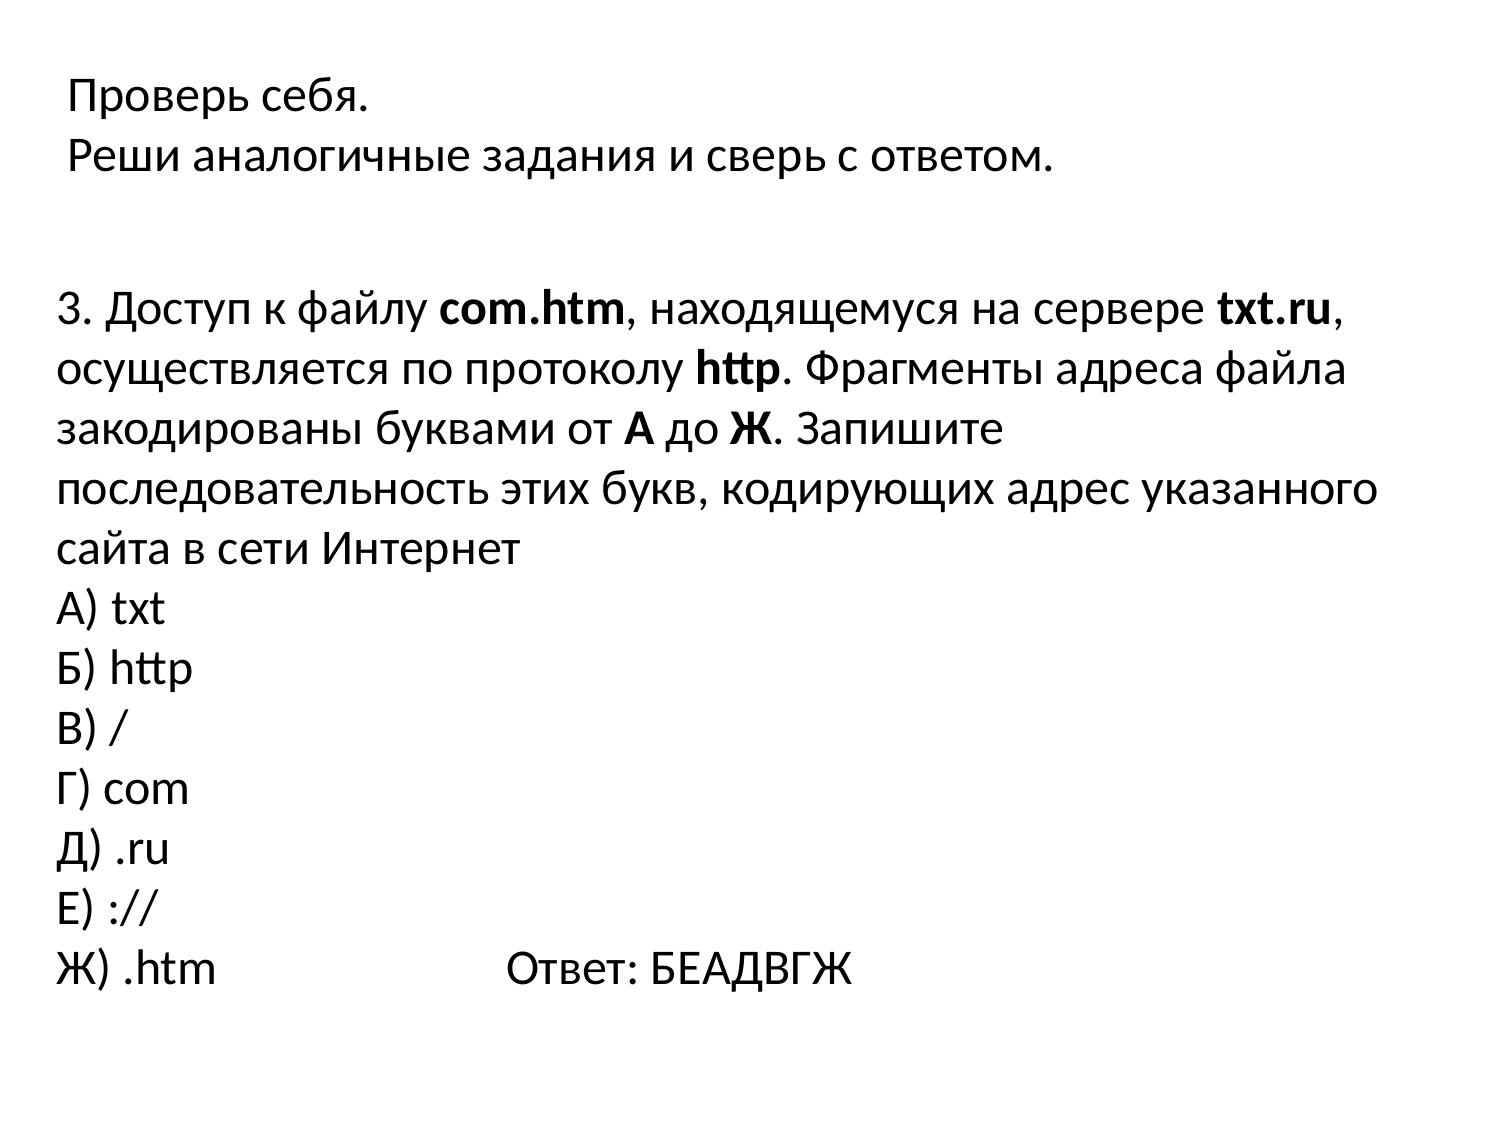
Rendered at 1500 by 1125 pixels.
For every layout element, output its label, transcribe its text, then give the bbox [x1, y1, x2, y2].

text_box Проверь себя. Реши аналогичные задания и сверь с ответом. [53, 54, 1105, 190]
text_box 3. Доступ к файлу com.htm, находящемуся на сервере txt.ru, осуществляется по протоколу http. Фрагменты адреса файла закодированы буквами от А до Ж. Запишите последовательность этих букв, кодирующих адрес указанного сайта в сети Интернет А) txt Б) http В) / Г) com Д) .ru Е) :// Ж) .htm Ответ: БЕАДВГЖ [41, 267, 1436, 1047]
